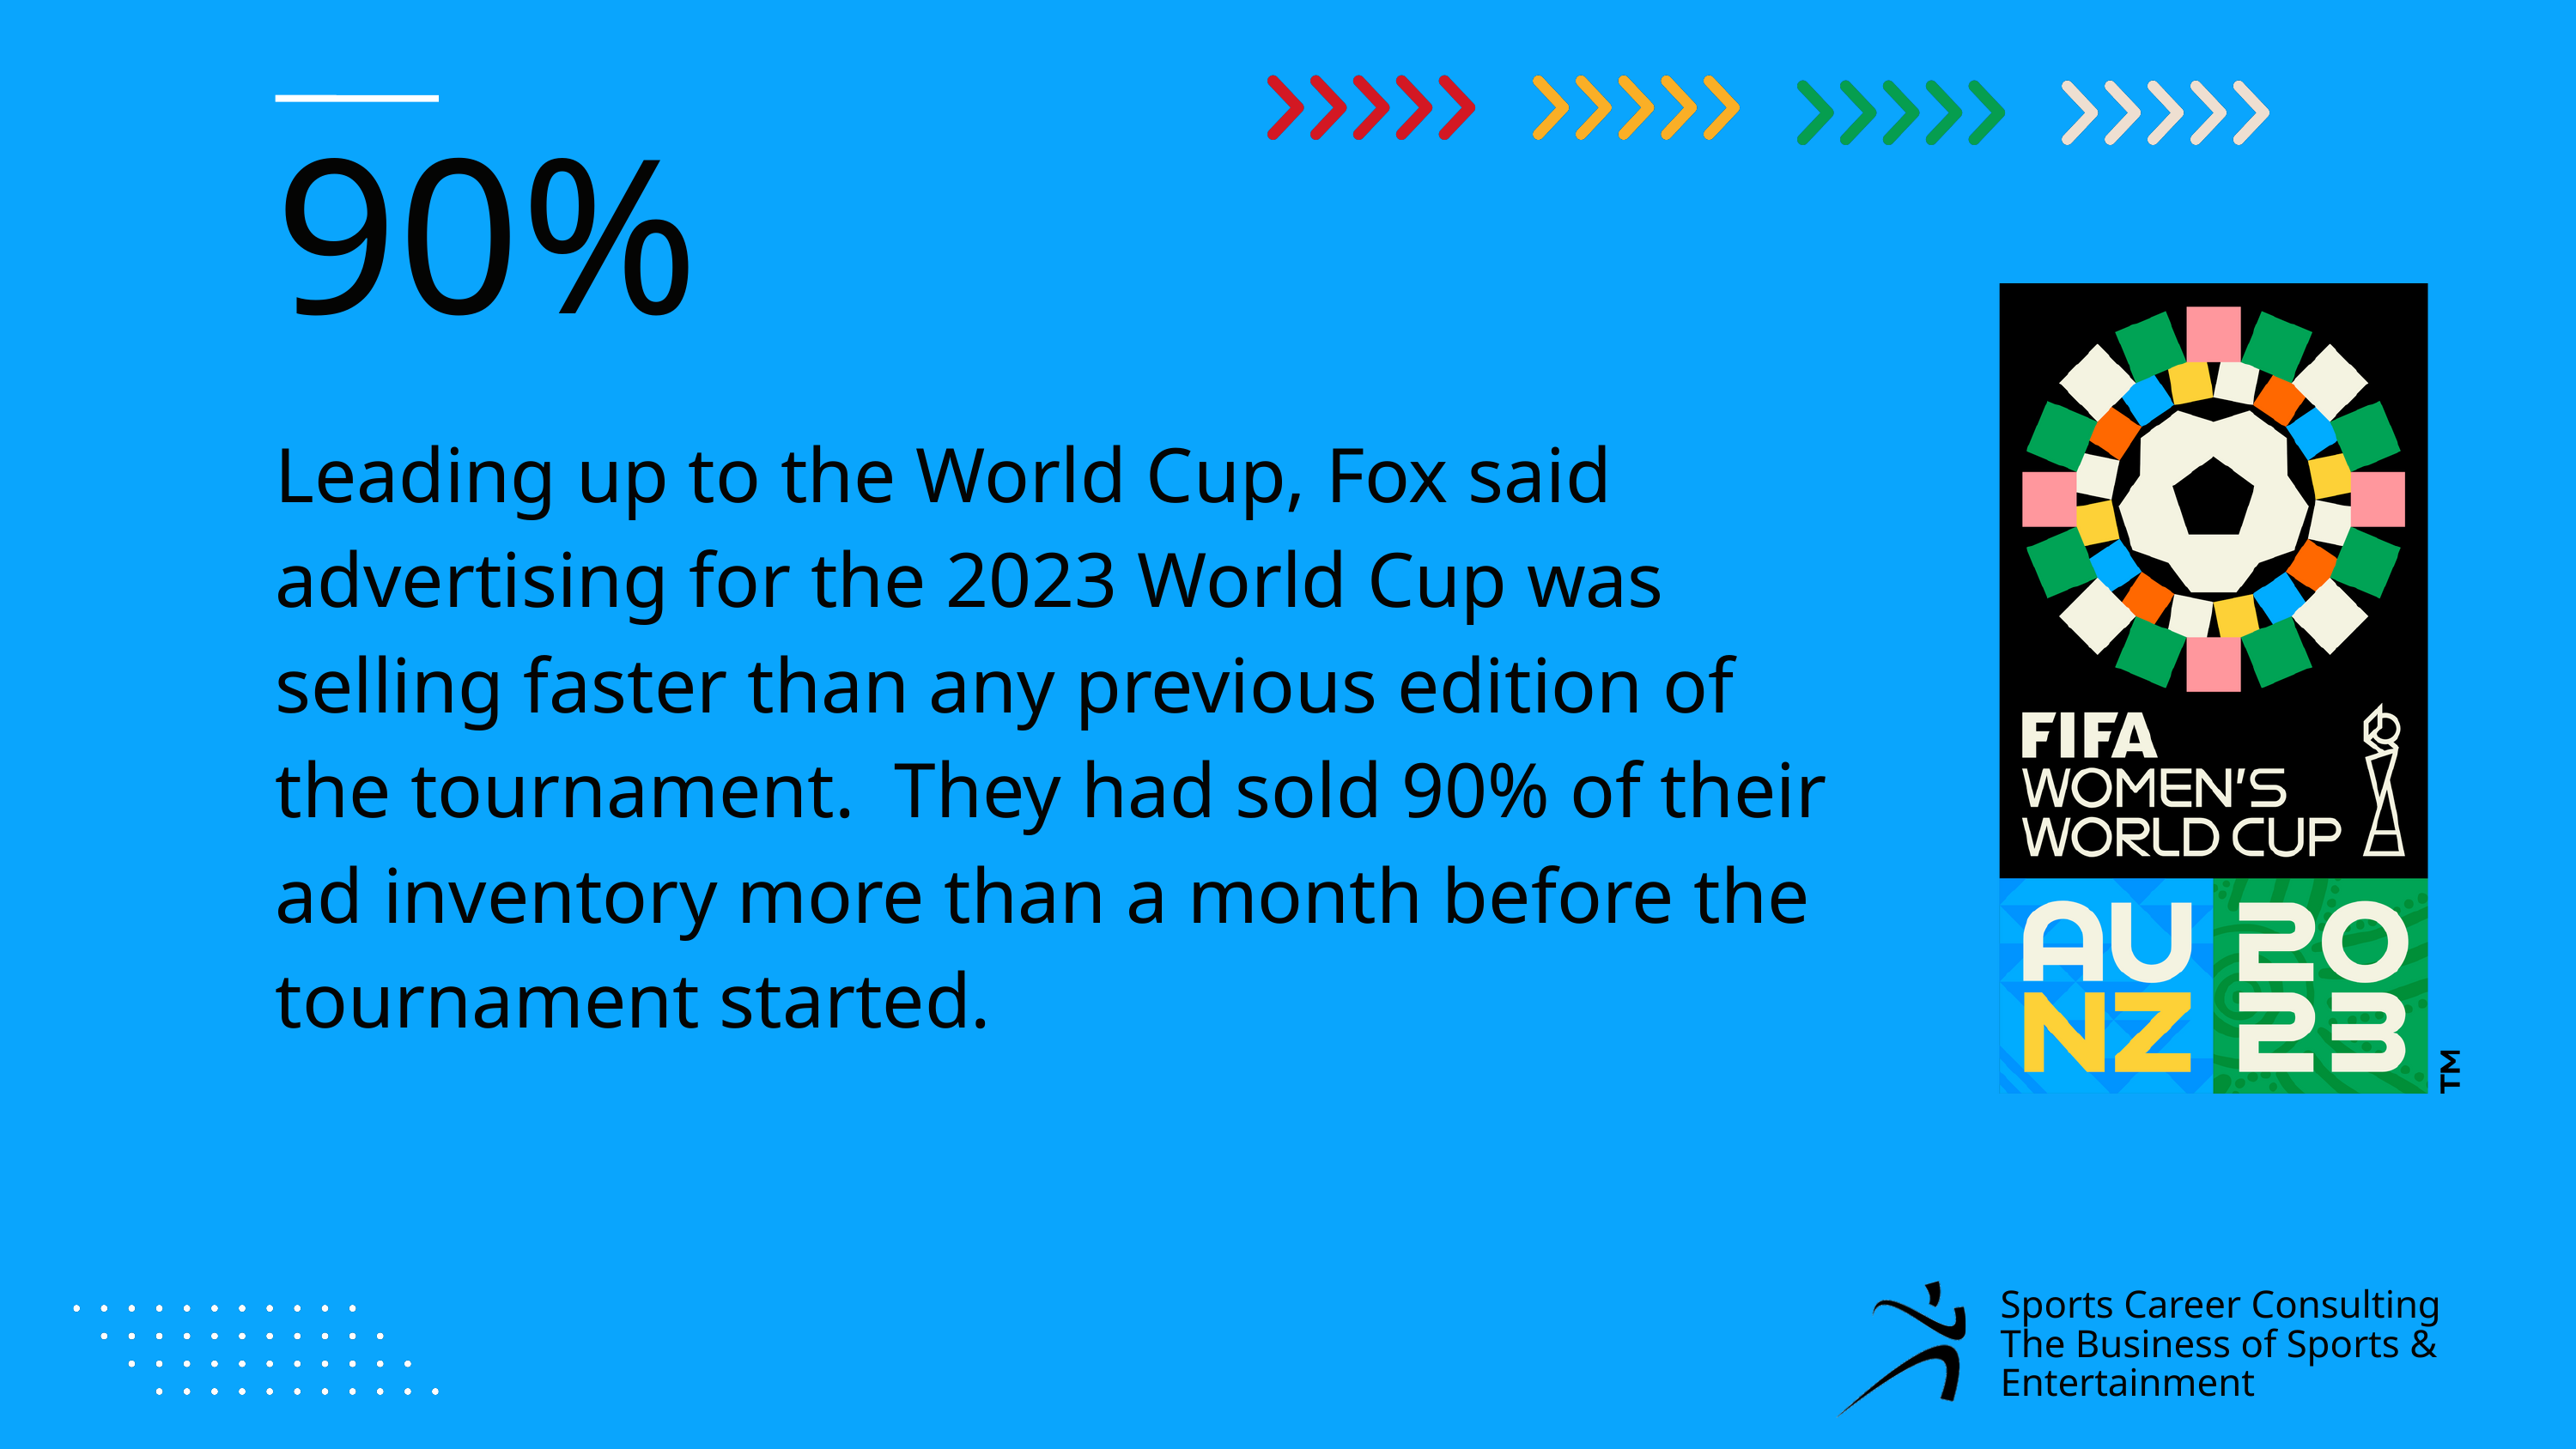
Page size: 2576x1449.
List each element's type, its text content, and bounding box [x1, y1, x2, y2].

text_box [1796, 80, 2006, 145]
text_box [1836, 1281, 1966, 1418]
text_box [1531, 75, 1741, 140]
text_box [73, 1305, 439, 1395]
text_box [1965, 283, 2460, 1094]
text_box 90% [275, 120, 1273, 357]
text_box [2061, 80, 2270, 145]
text_box [1267, 75, 1476, 140]
text_box Leading up to the World Cup, Fox said advertising for the 2023 World Cup was selling faster than any previous edition of the tournament. They had sold 90% of their ad inventory more than a month before the tournament started. [275, 412, 1867, 1044]
text_box Sports Career Consulting The Business of Sports & Entertainment [2000, 1286, 2508, 1404]
